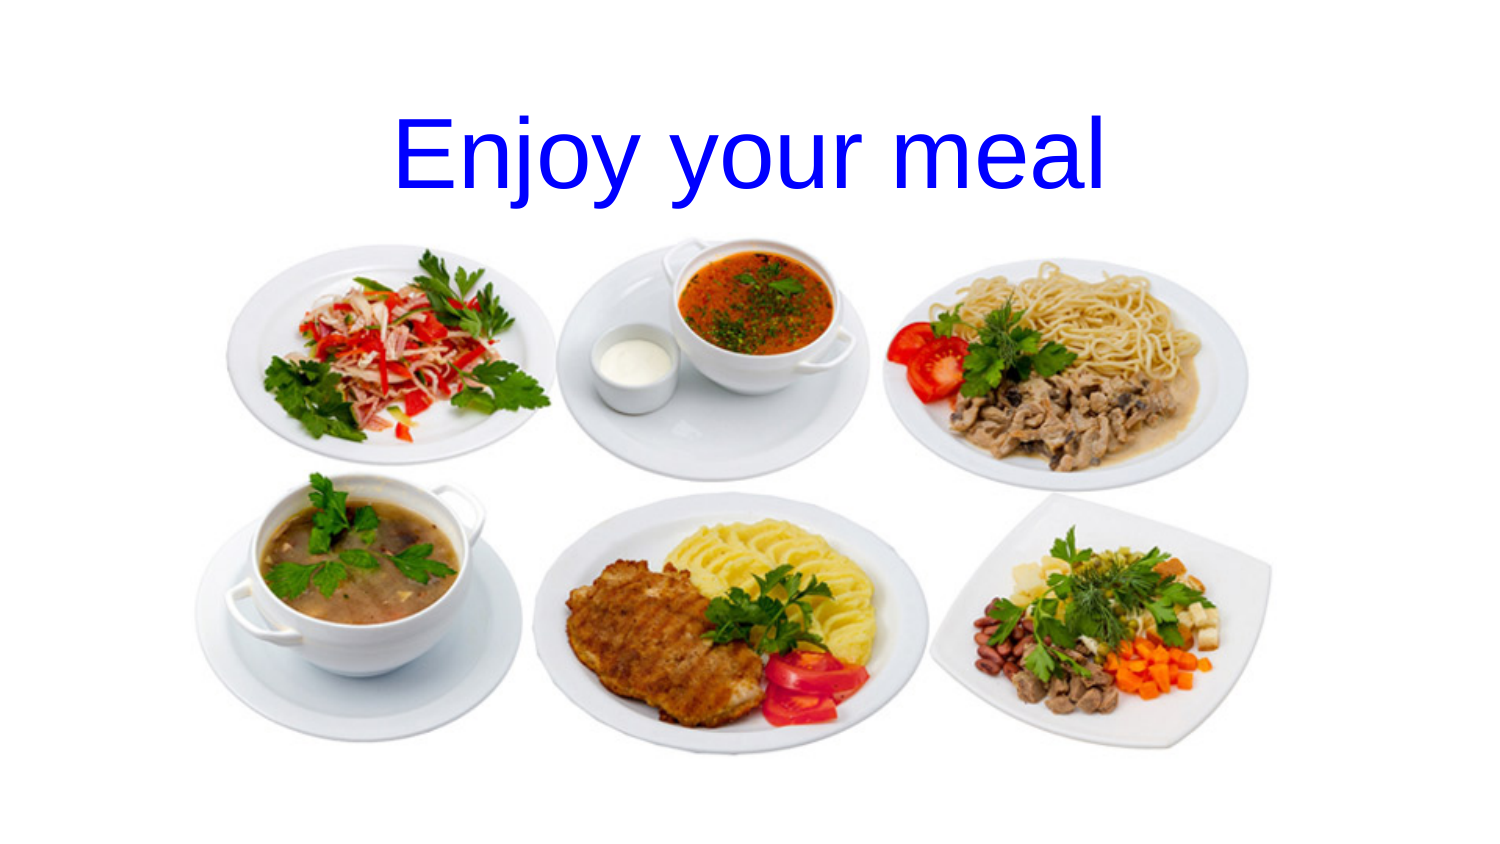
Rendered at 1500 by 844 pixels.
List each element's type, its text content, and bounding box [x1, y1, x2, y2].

text_box Enjoy your meal [71, 73, 1429, 770]
picture [190, 232, 1278, 770]
